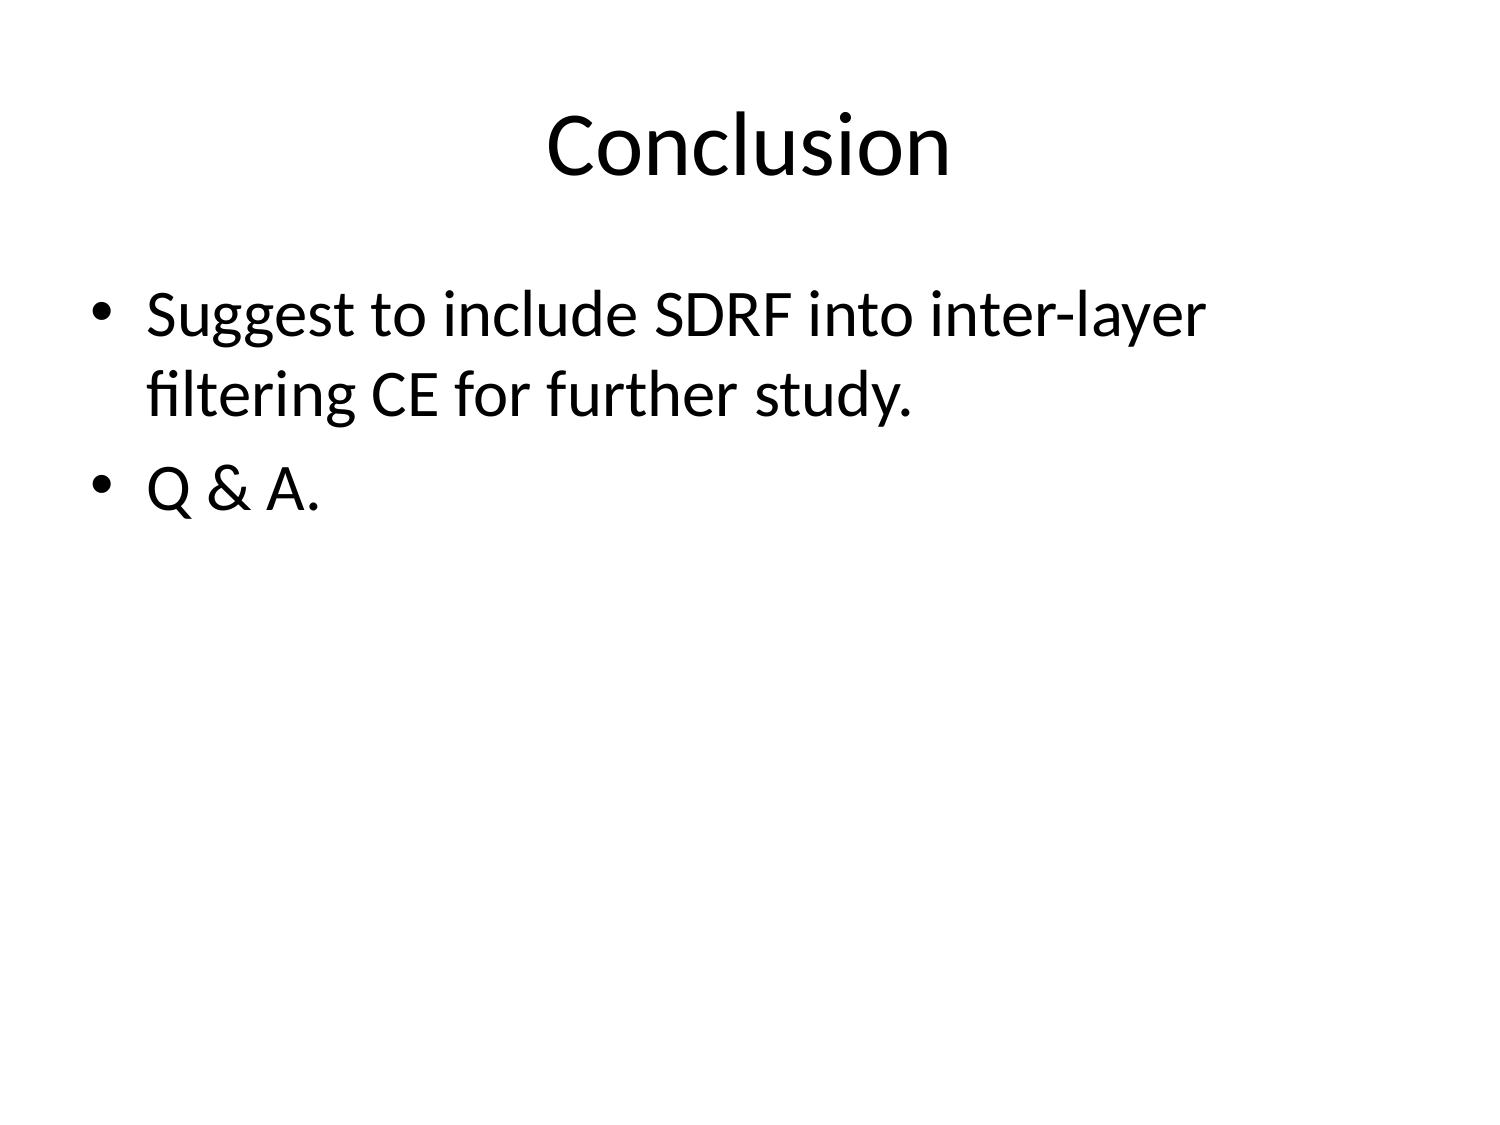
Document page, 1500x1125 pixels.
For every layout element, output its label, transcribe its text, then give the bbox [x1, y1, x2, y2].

list Suggest to include SDRF into inter-layer filtering CE for further study. Q & A. [75, 262, 1425, 1005]
title Conclusion [75, 45, 1425, 233]
